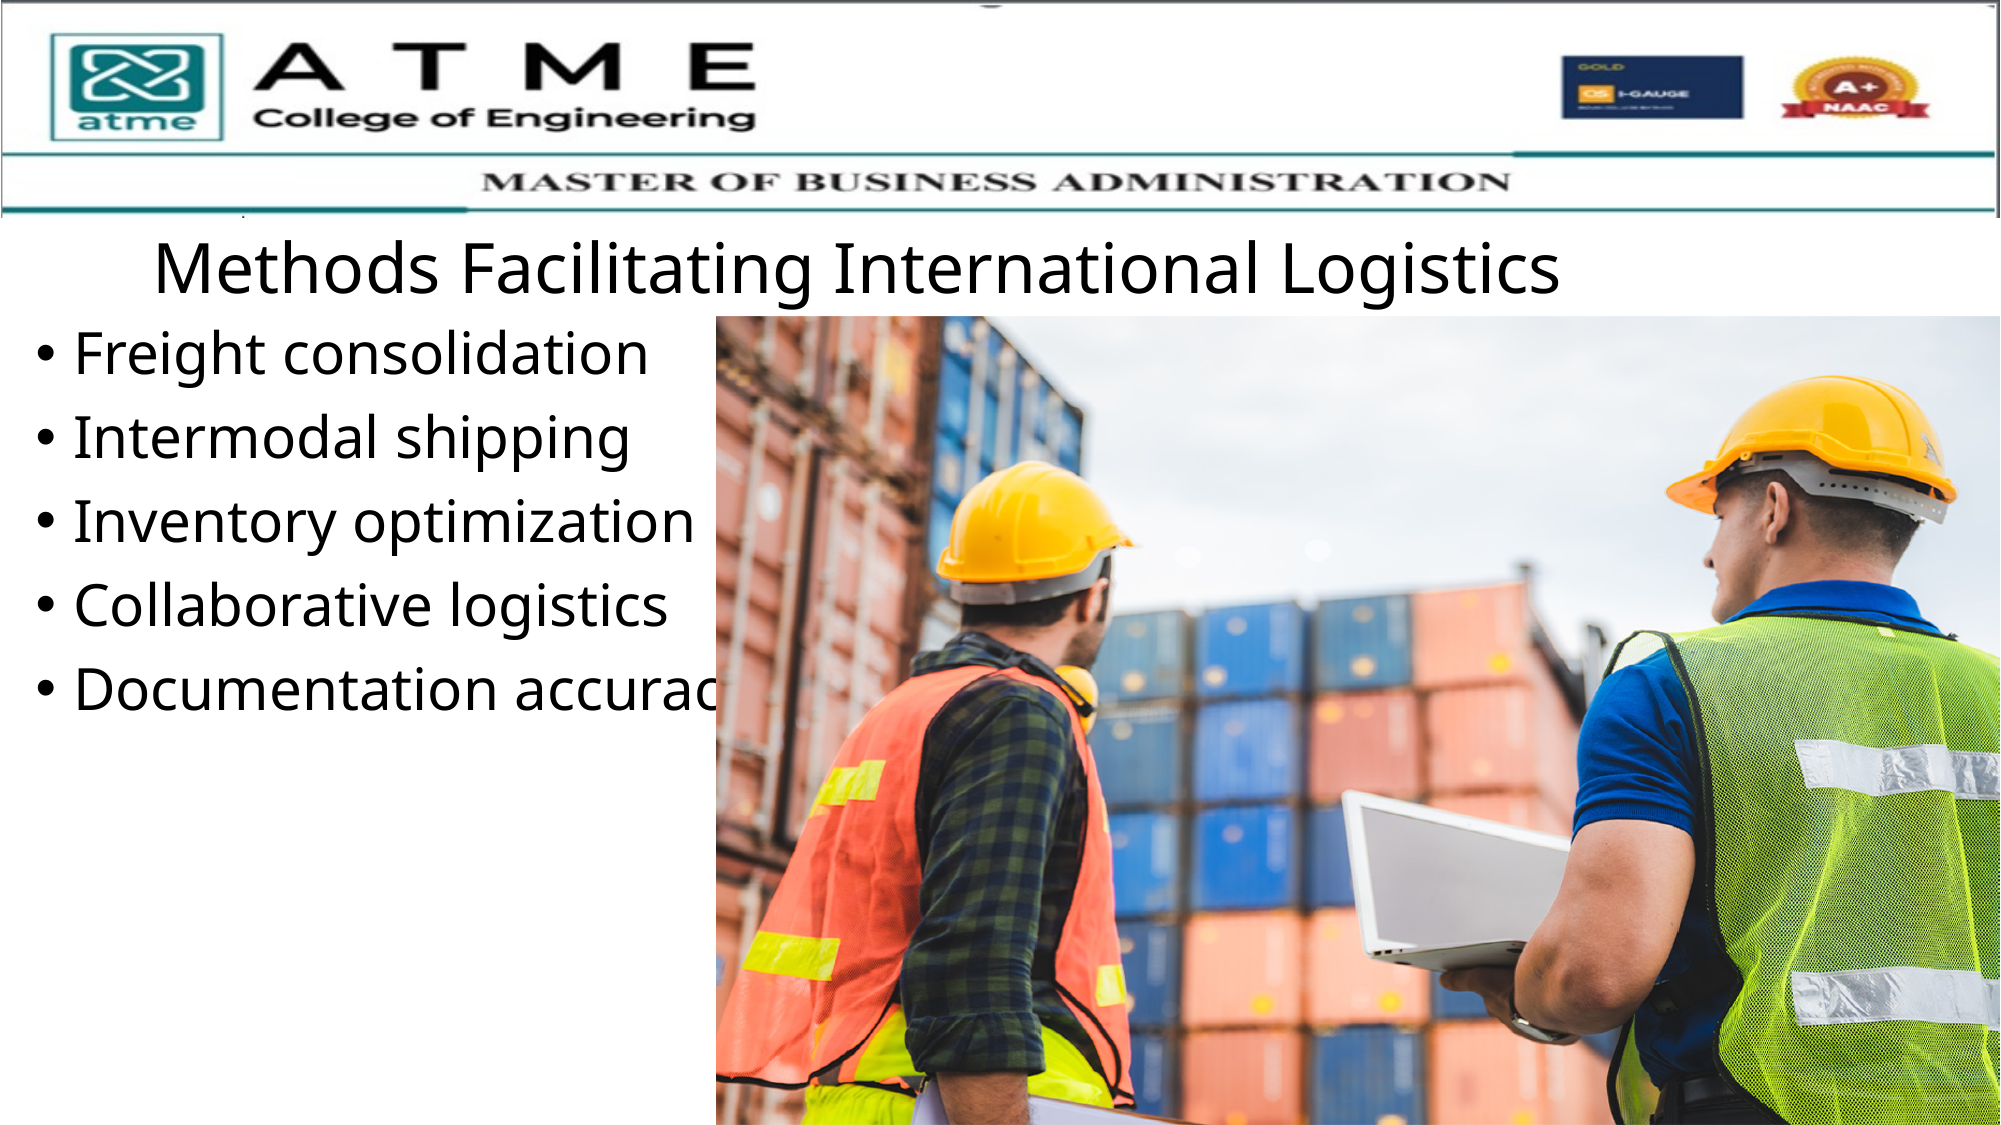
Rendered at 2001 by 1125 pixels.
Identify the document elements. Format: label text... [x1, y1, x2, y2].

list Freight consolidation Intermodal shipping Inventory optimization Collaborative logistics Documentation accuracy [20, 316, 715, 1112]
title Methods Facilitating International Logistics [137, 224, 1863, 316]
picture [715, 316, 2000, 1125]
picture [1, 0, 2000, 218]
